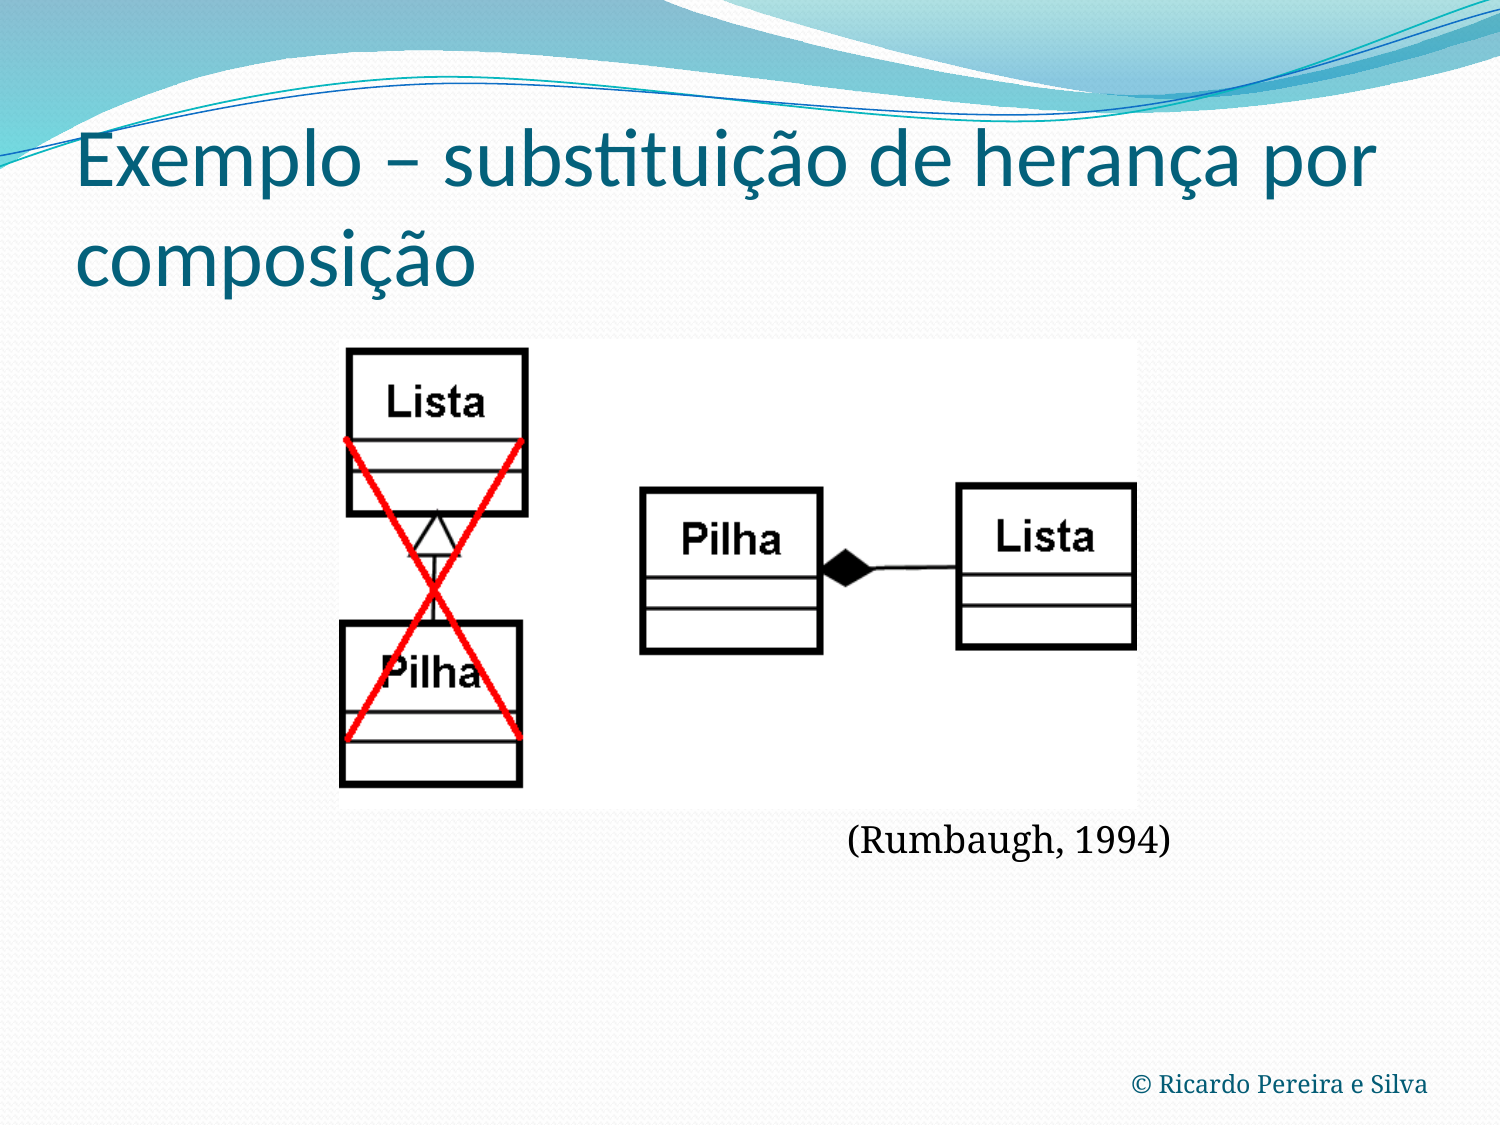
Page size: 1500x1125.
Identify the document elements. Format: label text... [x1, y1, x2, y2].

picture [339, 339, 1137, 809]
footer © Ricardo Pereira e Silva [1101, 1042, 1429, 1103]
list (Rumbaugh, 1994) [832, 808, 1231, 956]
title Exemplo – substituição de herança por composição [75, 115, 1425, 303]
